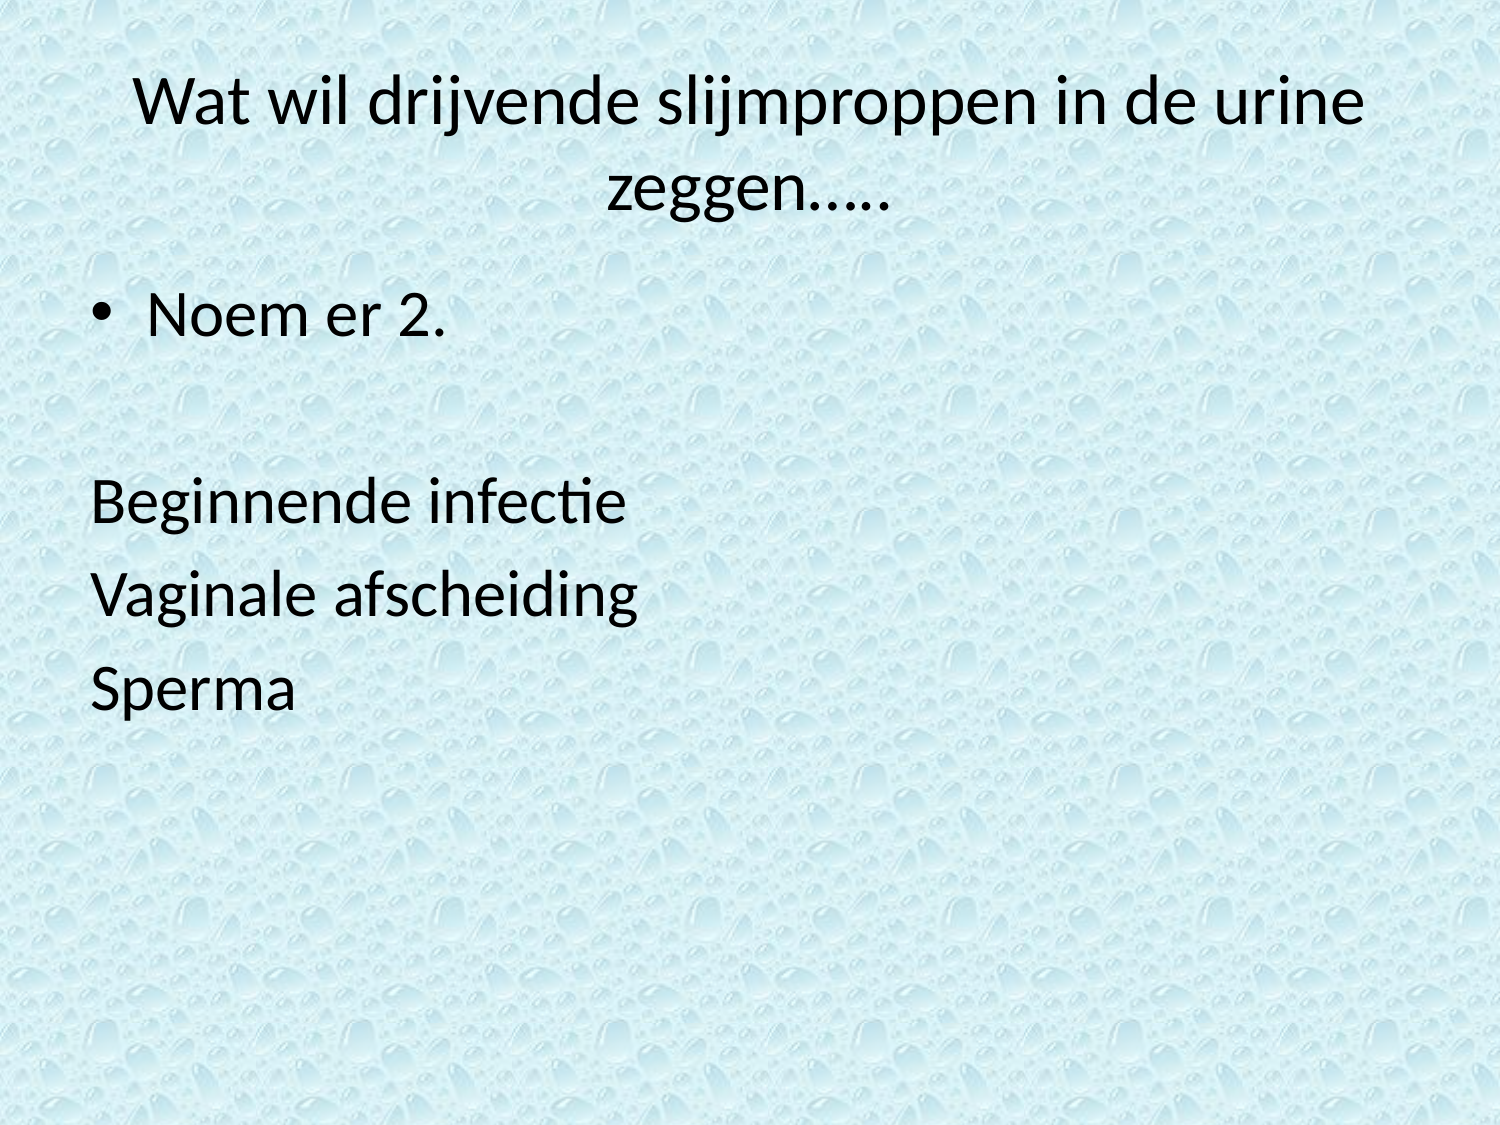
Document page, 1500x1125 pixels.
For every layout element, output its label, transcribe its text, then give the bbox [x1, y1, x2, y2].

list Noem er 2. Beginnende infectie Vaginale afscheiding Sperma [75, 262, 1425, 1005]
title Wat wil drijvende slijmproppen in de urine zeggen….. [75, 45, 1425, 233]
